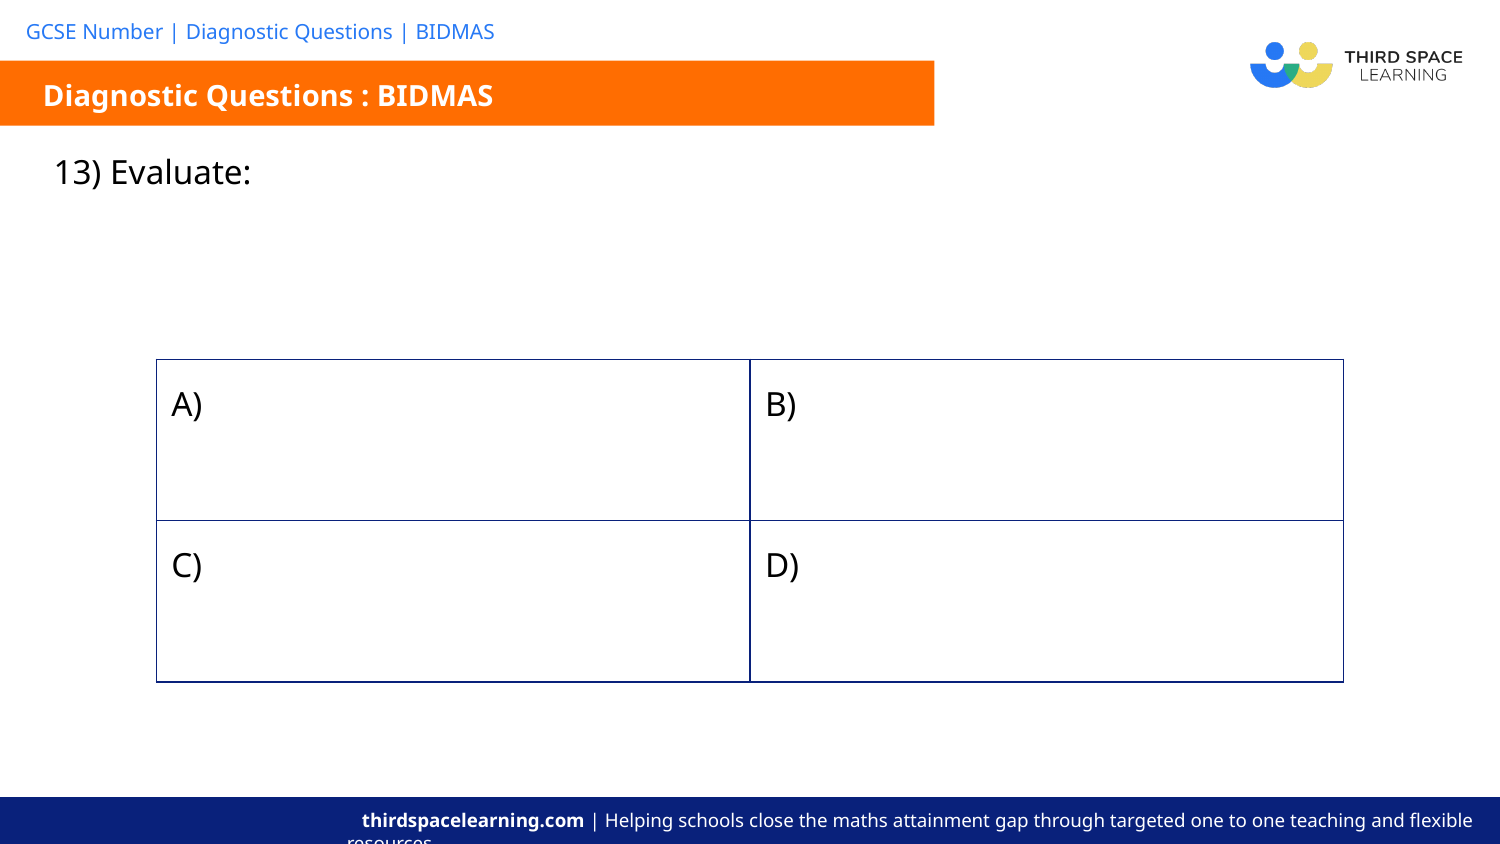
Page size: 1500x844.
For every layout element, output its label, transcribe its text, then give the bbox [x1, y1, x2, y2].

text_box Diagnostic Questions : BIDMAS [27, 61, 828, 127]
picture [1250, 33, 1465, 99]
